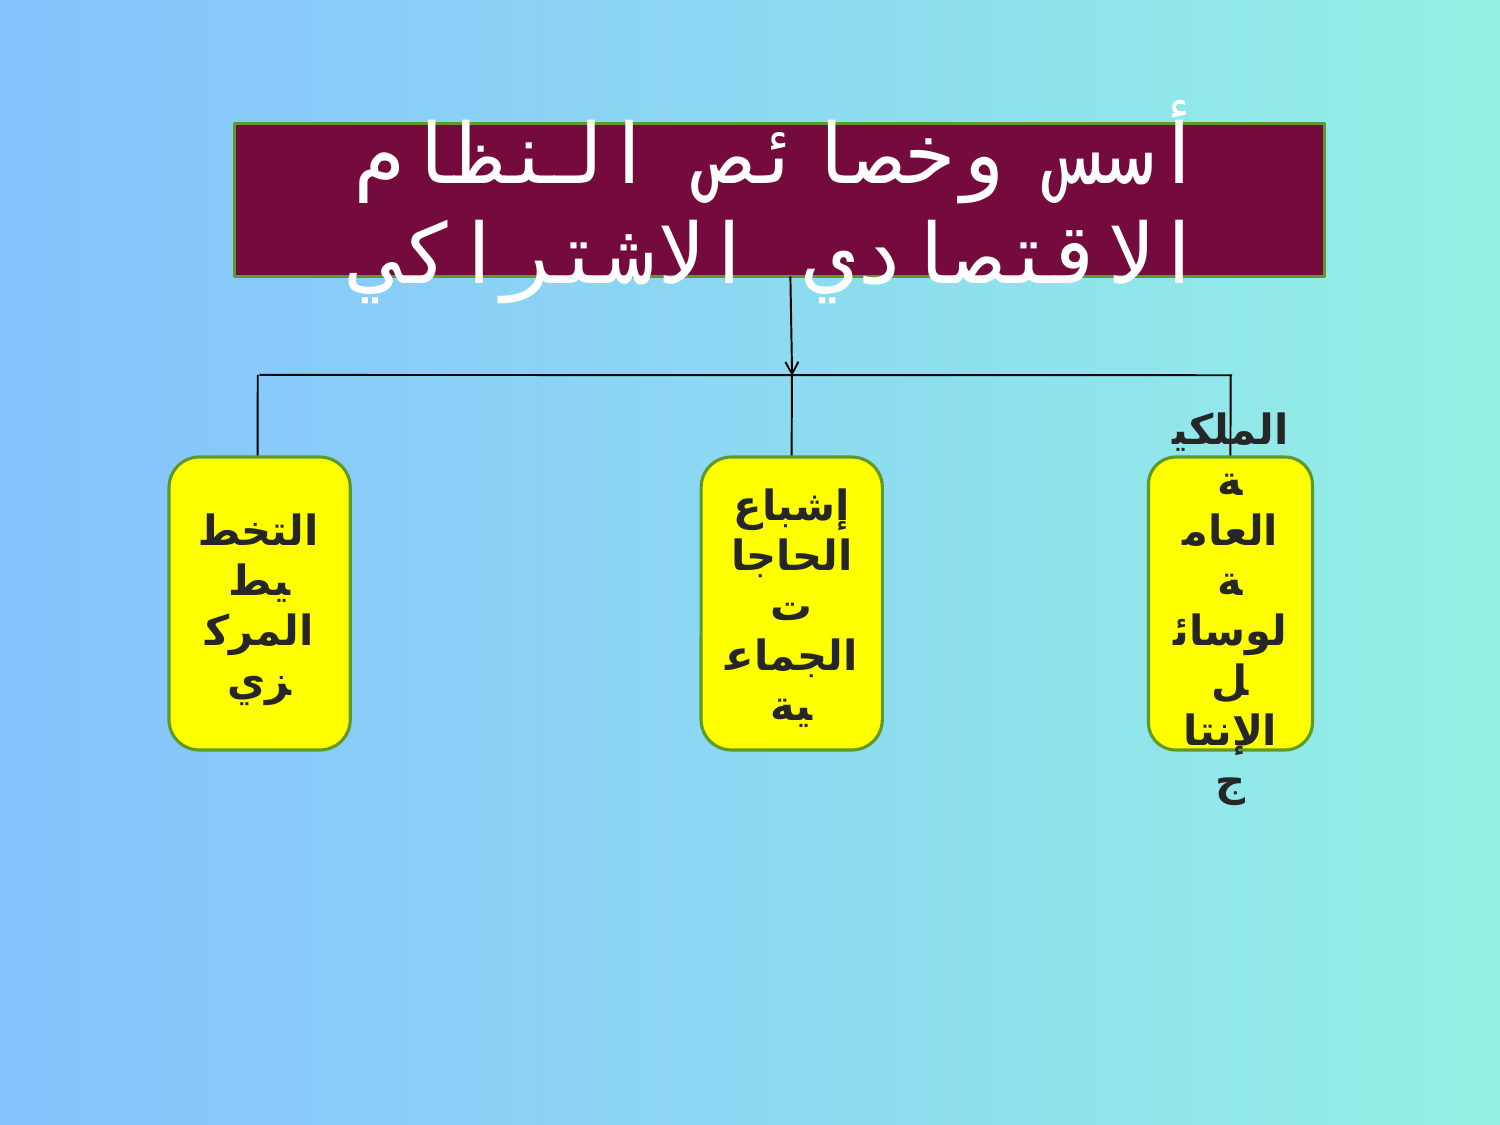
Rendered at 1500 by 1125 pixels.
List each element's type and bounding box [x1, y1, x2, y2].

text_box [168, 123, 1325, 751]
